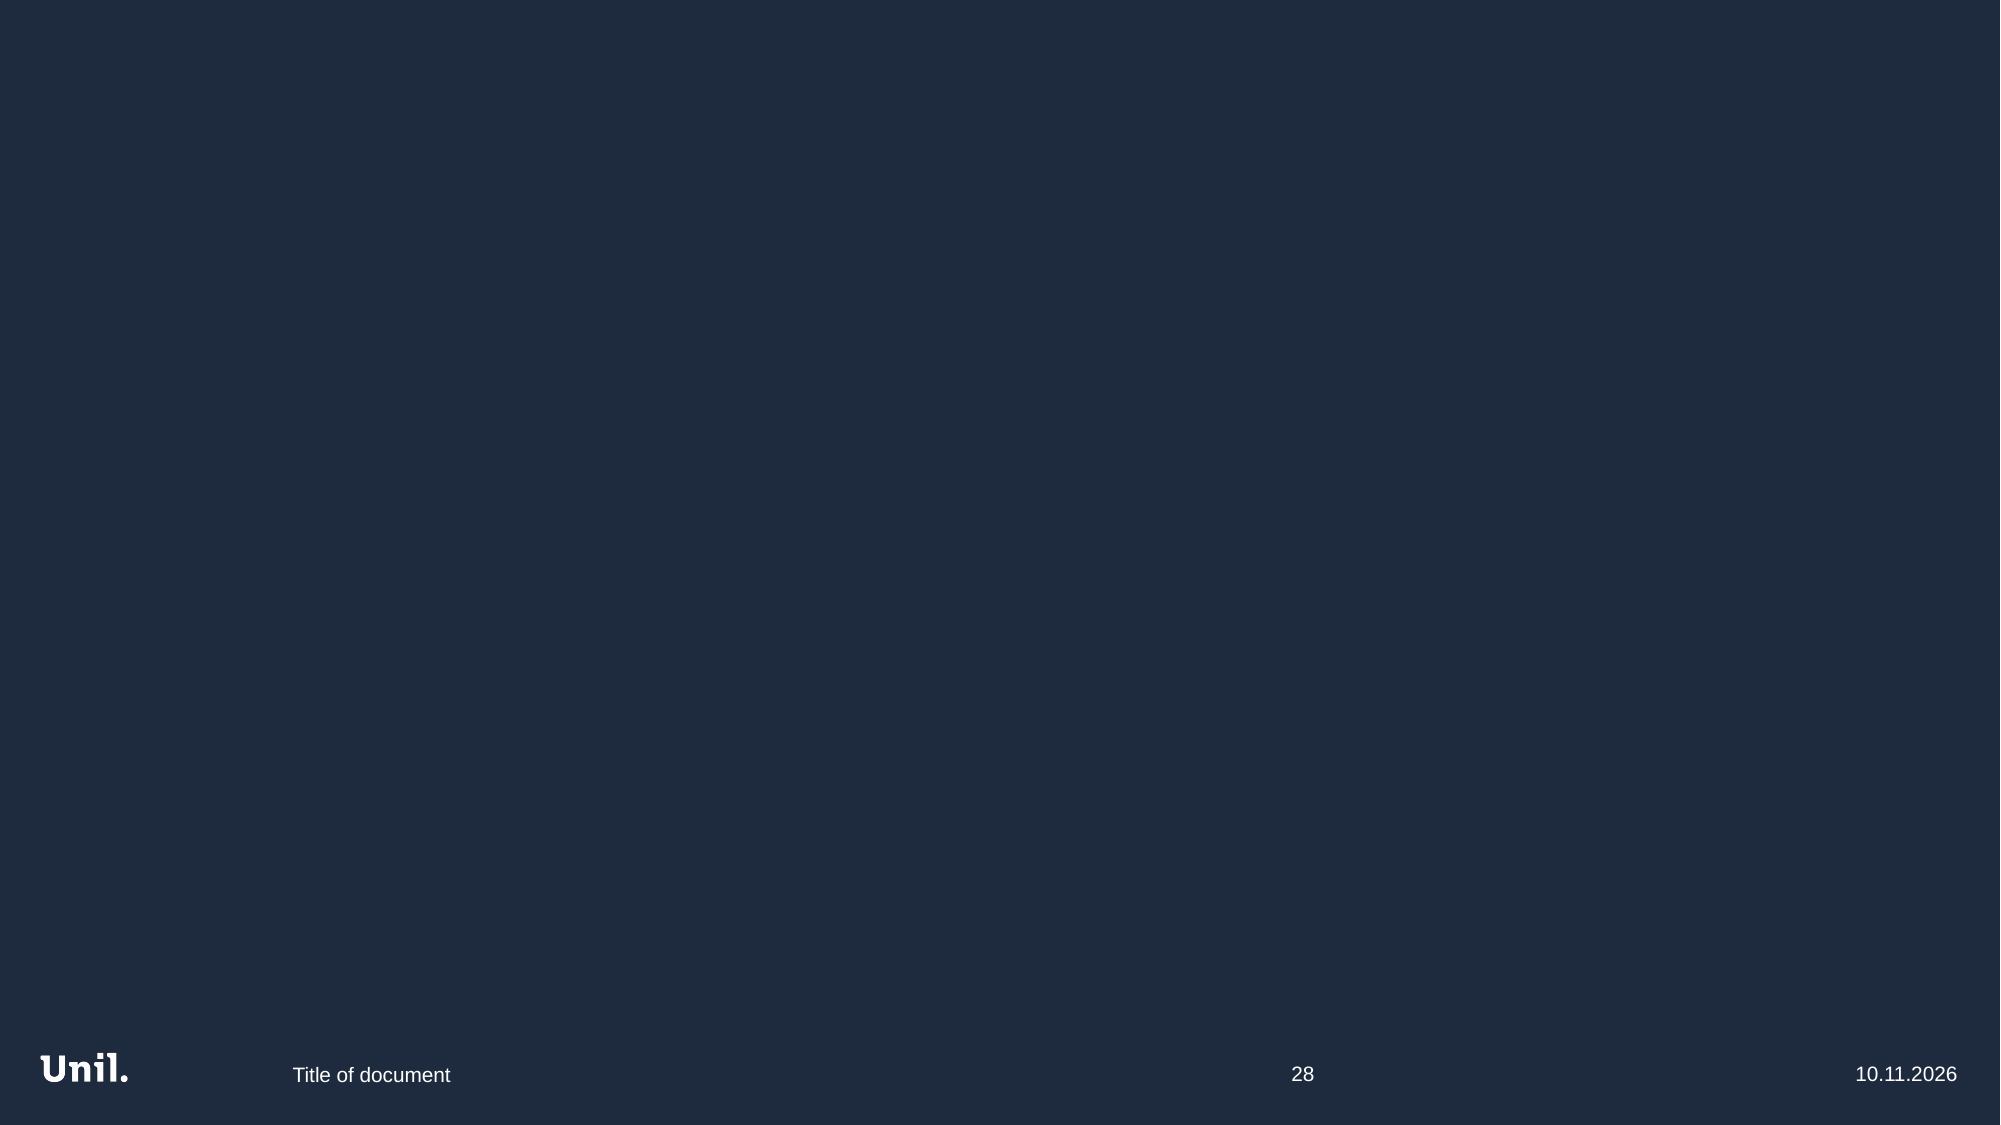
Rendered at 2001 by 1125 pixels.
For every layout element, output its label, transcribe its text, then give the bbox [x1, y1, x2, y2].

footer Title of document [292, 1011, 1048, 1087]
picture [27, 1042, 141, 1095]
slide_number 28 [1250, 1037, 1355, 1086]
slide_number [1789, 1026, 1958, 1086]
